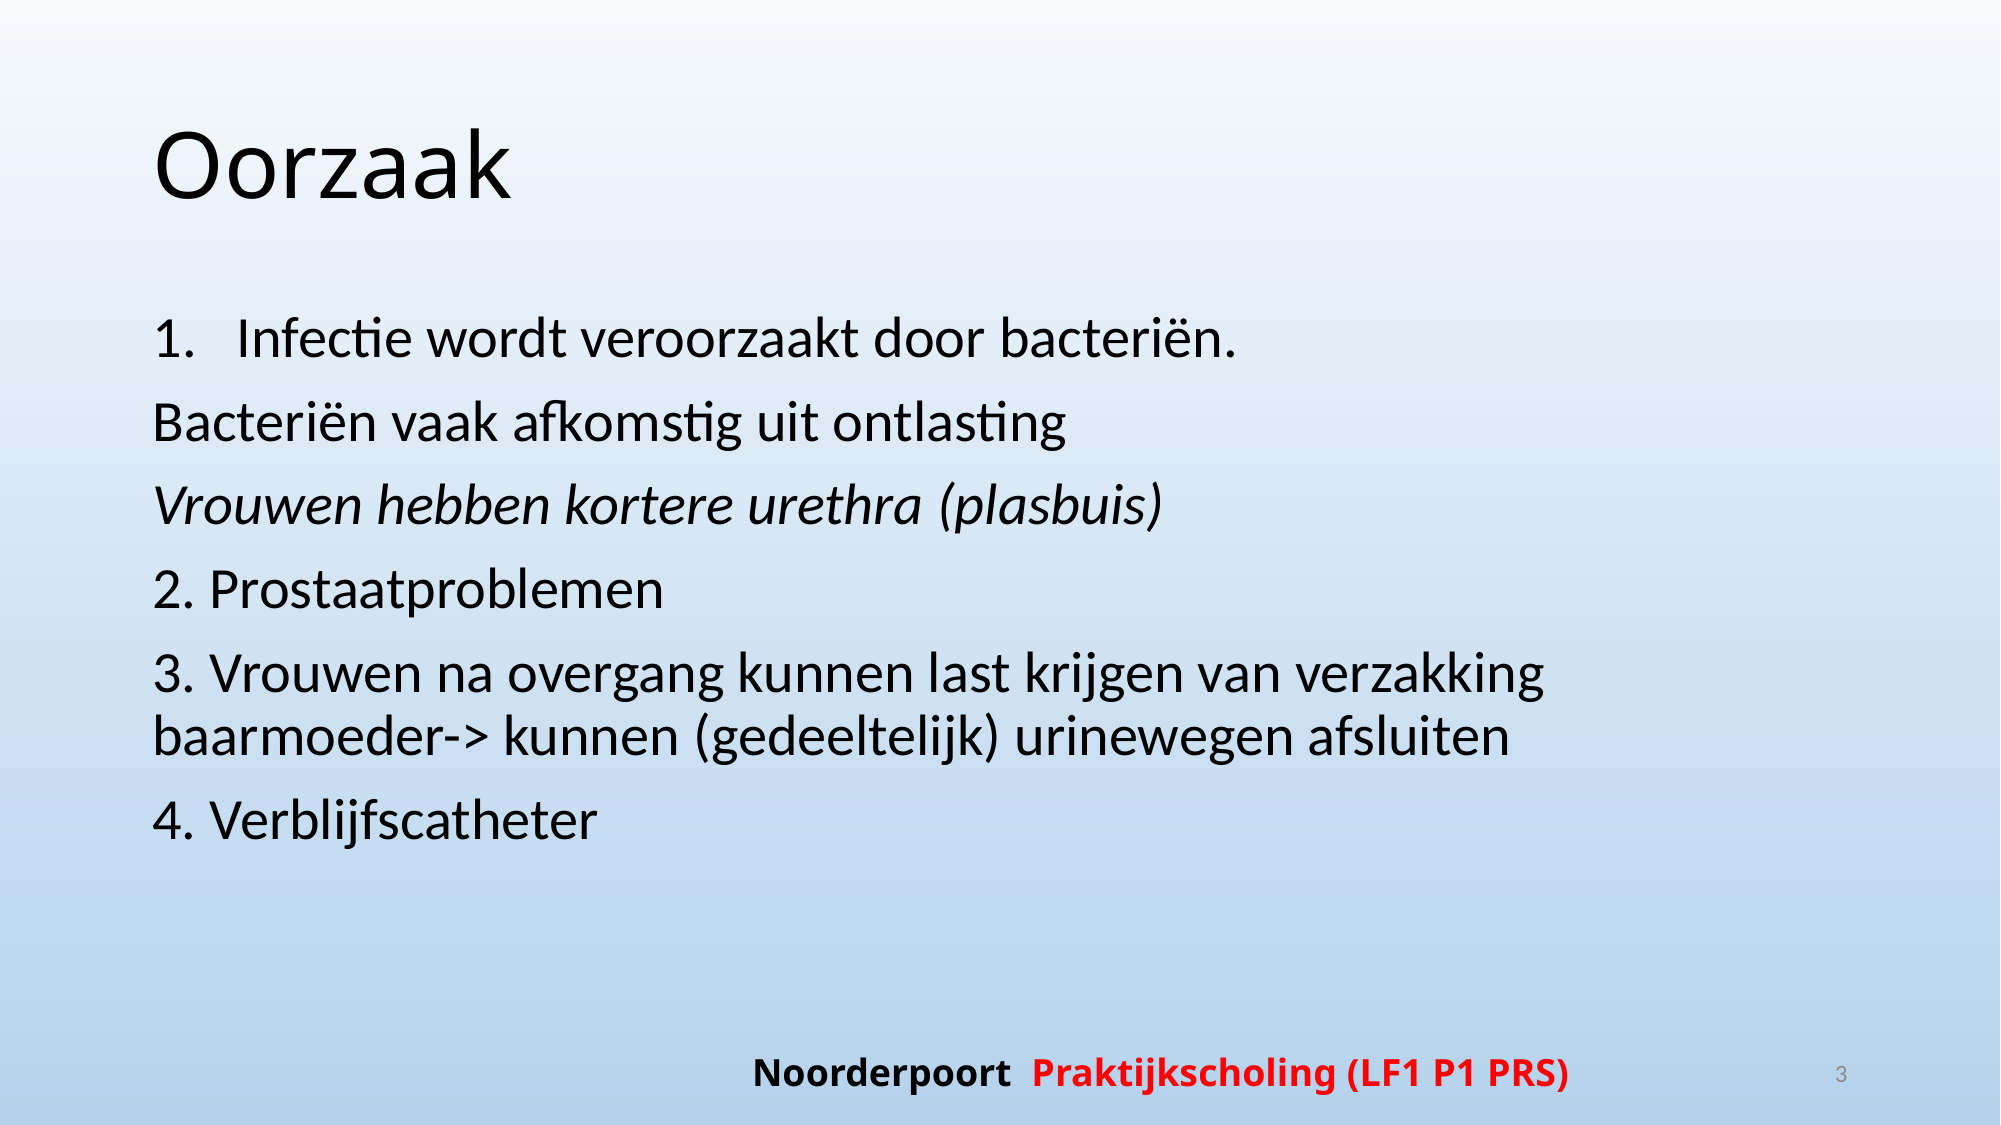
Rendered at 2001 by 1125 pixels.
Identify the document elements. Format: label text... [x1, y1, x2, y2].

text_box Noorderpoort Praktijkscholing (LF1 P1 PRS) [737, 1041, 1624, 1102]
list Infectie wordt veroorzaakt door bacteriën. Bacteriën vaak afkomstig uit ontlasting Vrouwen hebben kortere urethra (plasbuis) 2. Prostaatproblemen 3. Vrouwen na overgang kunnen last krijgen van verzakking baarmoeder-> kunnen (gedeeltelijk) urinewegen afsluiten 4. Verblijfscatheter [137, 299, 1863, 1014]
slide_number 3 [1412, 1042, 1863, 1103]
title Oorzaak [137, 59, 1863, 278]
